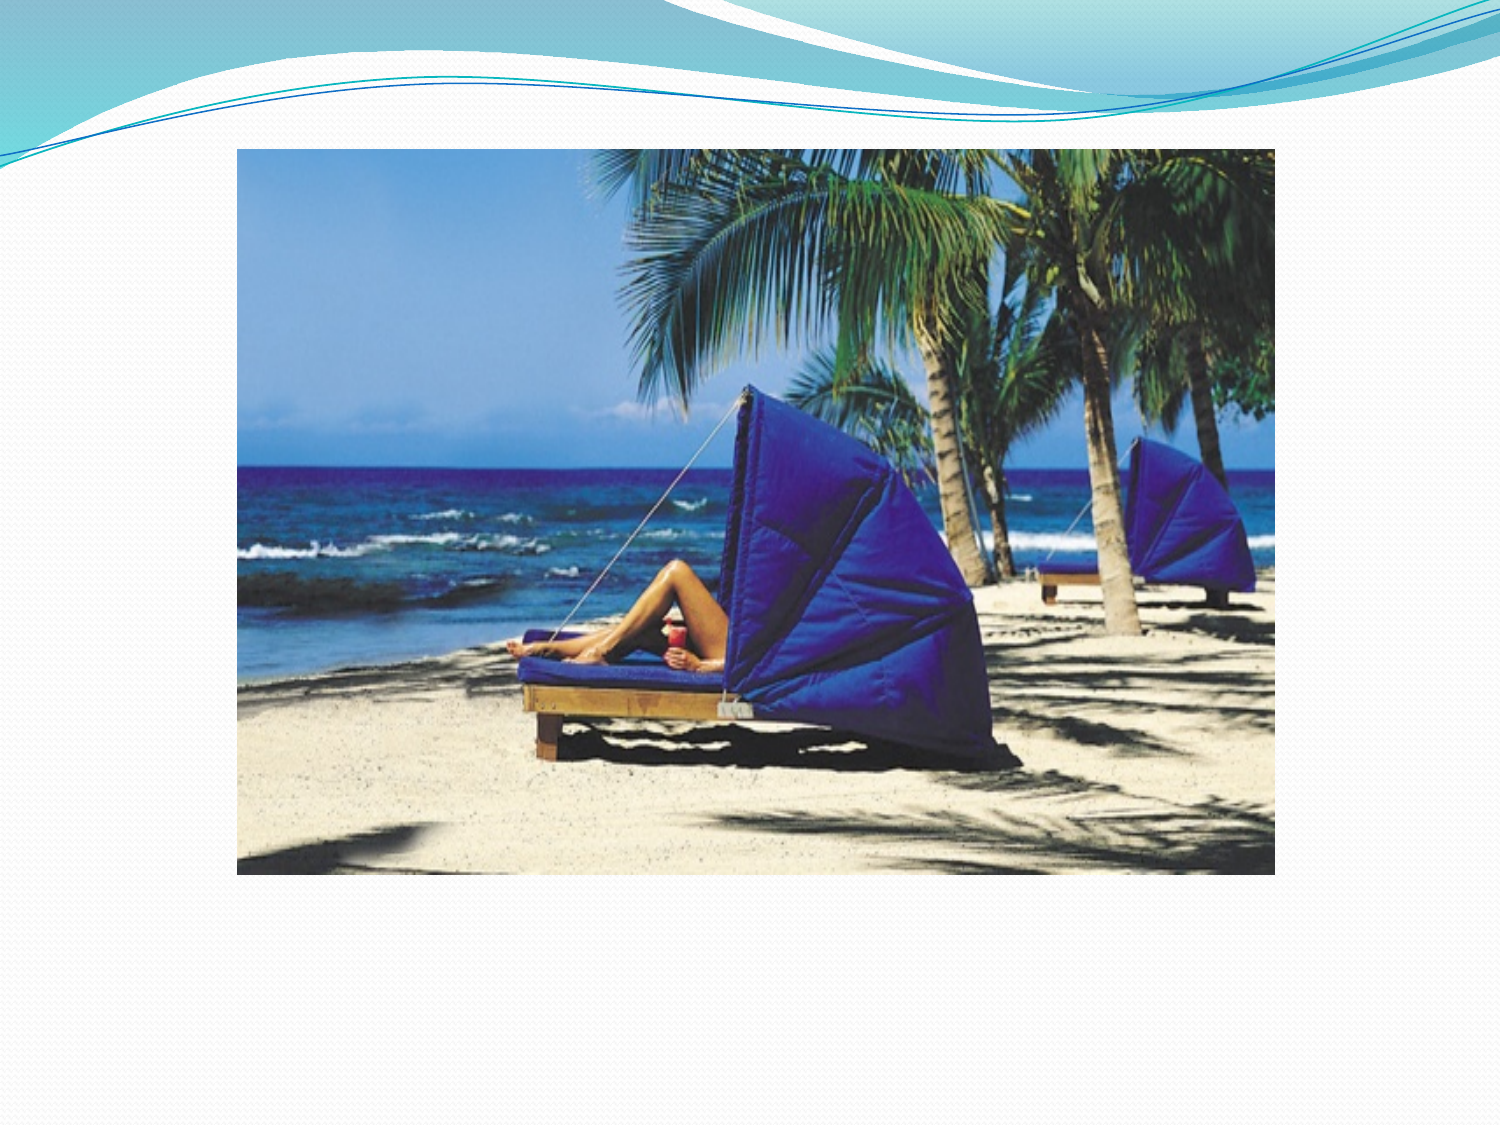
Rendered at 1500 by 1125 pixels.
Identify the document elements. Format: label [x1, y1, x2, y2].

picture [237, 149, 1276, 876]
